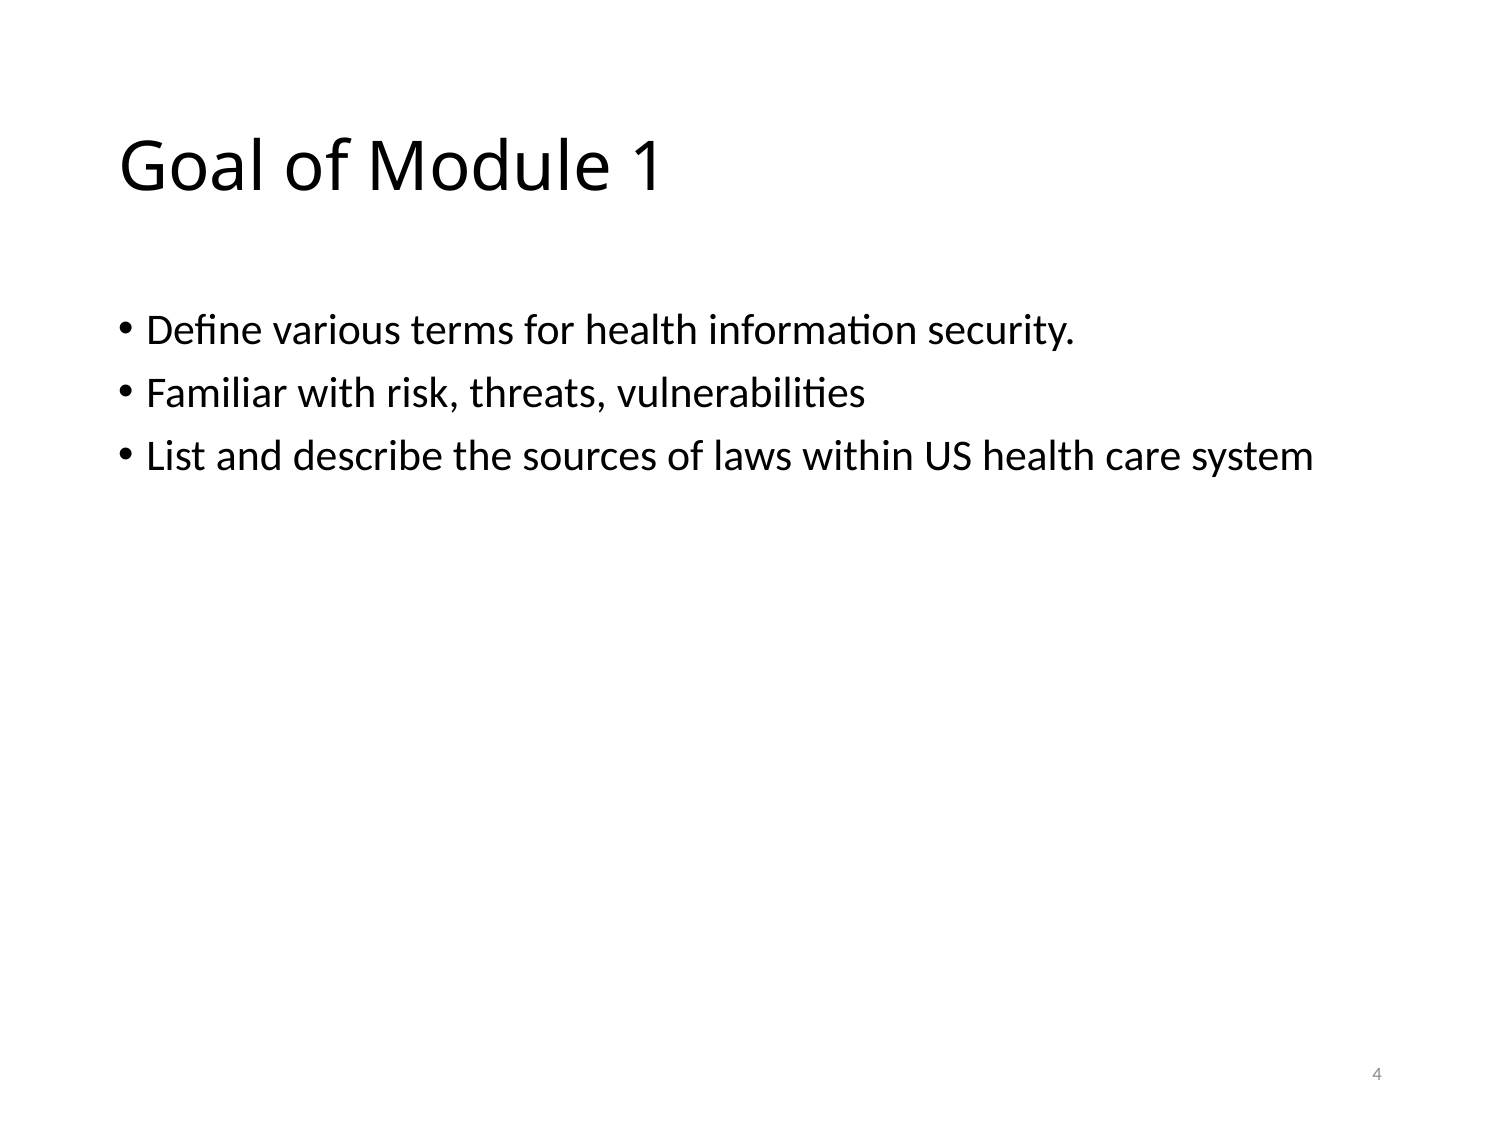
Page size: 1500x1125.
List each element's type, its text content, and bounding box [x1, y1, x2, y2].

title Goal of Module 1 [103, 59, 1397, 278]
list Define various terms for health information security. Familiar with risk, threats, vulnerabilities List and describe the sources of laws within US health care system [103, 299, 1397, 1014]
slide_number 4 [1059, 1042, 1397, 1103]
